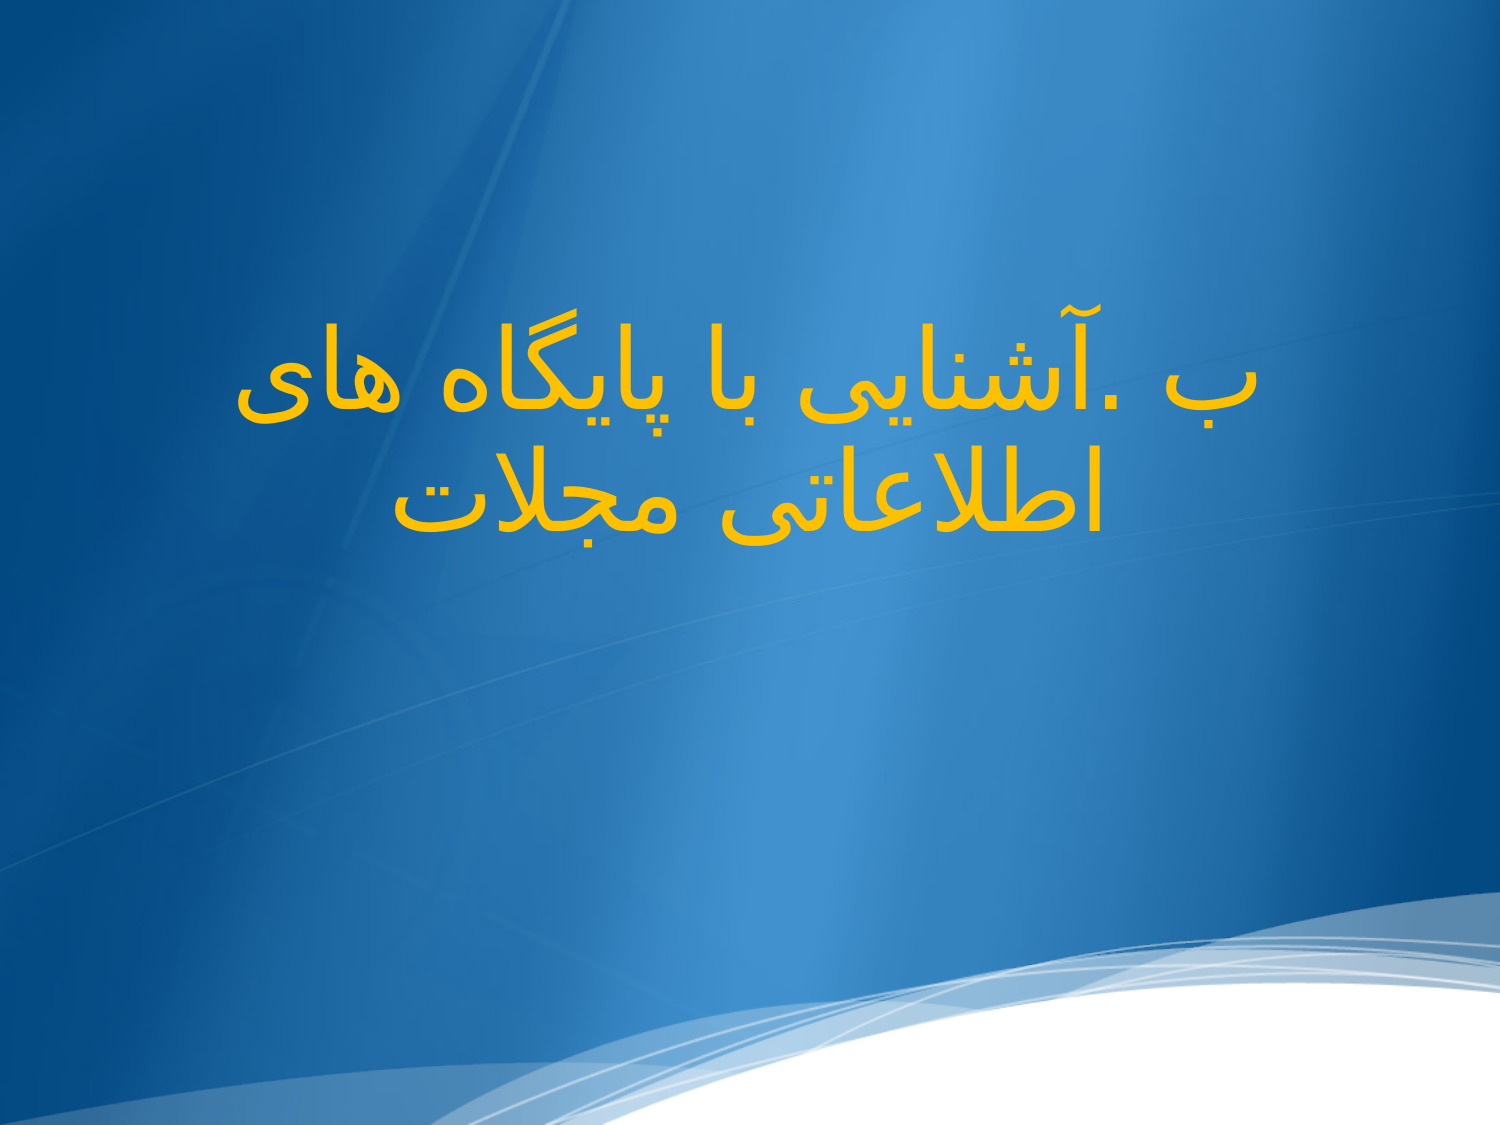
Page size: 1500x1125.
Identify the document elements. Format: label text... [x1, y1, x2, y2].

picture [0, 0, 1500, 1125]
title ب .آشنایی با پایگاه های اطلاعاتی مجلات [119, 312, 1380, 563]
